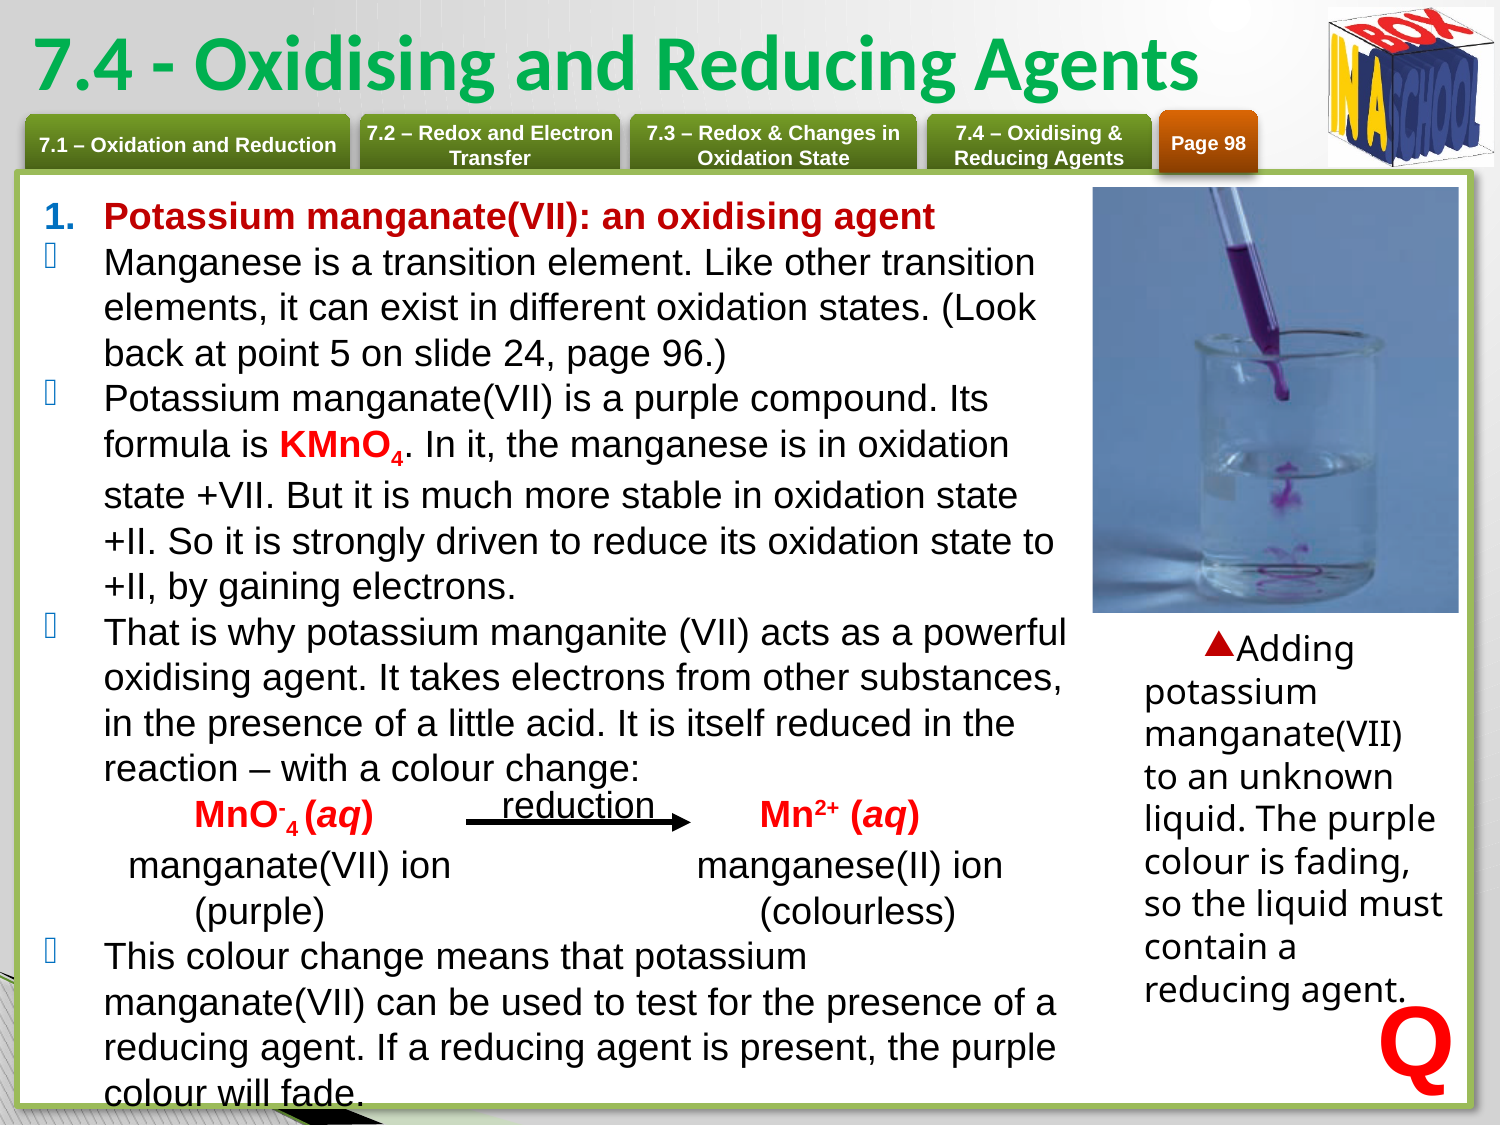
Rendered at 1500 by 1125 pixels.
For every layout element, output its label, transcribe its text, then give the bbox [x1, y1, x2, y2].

picture [1092, 186, 1459, 613]
text_box Potassium manganate(VII): an oxidising agent Manganese is a transition element. Like other transition elements, it can exist in different oxidation states. (Look back at point 5 on slide 24, page 96.) Potassium manganate(VII) is a purple compound. Its formula is KMnO4. In it, the manganese is in oxidation state +VII. But it is much more stable in oxidation state +II. So it is strongly driven to reduce its oxidation state to +II, by gaining electrons. That is why potassium manganite (VII) acts as a powerful oxidising agent. It takes electrons from other substances, in the presence of a little acid. It is itself reduced in the reaction – with a colour change: MnO-4 (aq) Mn2+ (aq) manganate(VII) ion manganese(II) ion (purple) (colourless) This colour change means that potassium manganate(VII) can be used to test for the presence of a reducing agent. If a reducing agent is present, the purple colour will fade. [29, 184, 1093, 1122]
text_box Adding potassium manganate(VII) to an unknown liquid. The purple colour is fading, so the liquid must contain a reducing agent. [1093, 622, 1459, 1017]
picture [1328, 7, 1495, 167]
text_box Page 98 [1159, 109, 1258, 173]
title 7.4 - Oxidising and Reducing Agents [17, 7, 1258, 110]
text_box Q [1362, 969, 1470, 1105]
text_box reduction [486, 773, 671, 819]
